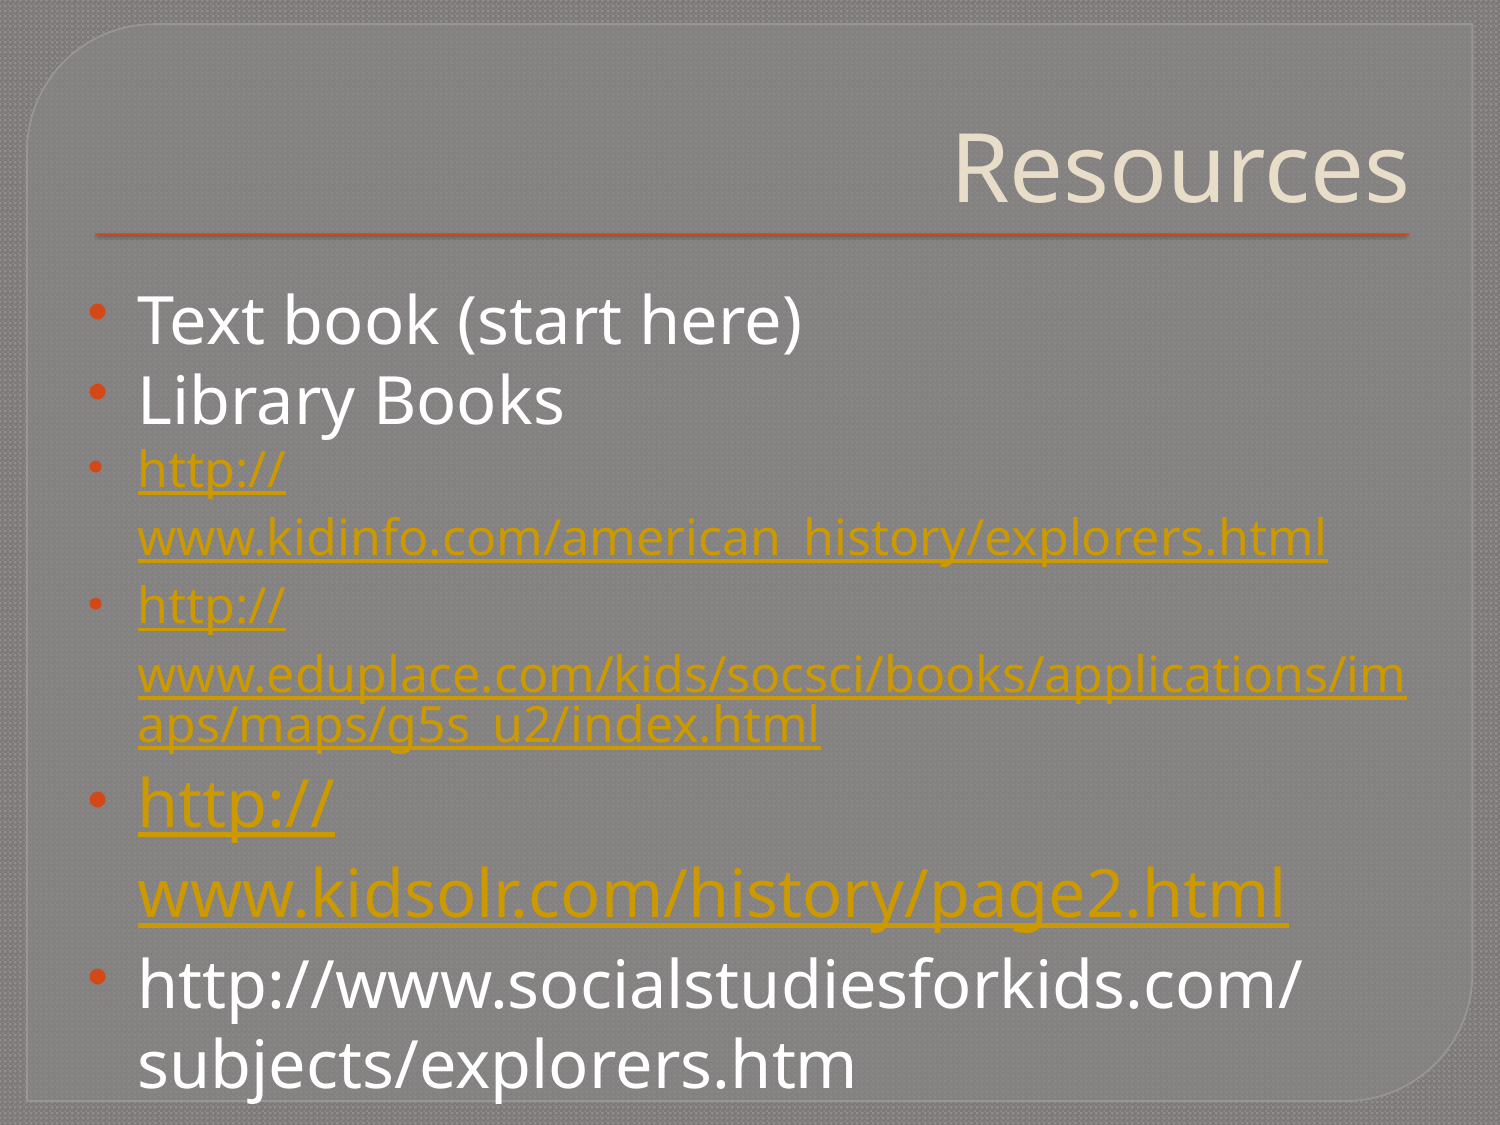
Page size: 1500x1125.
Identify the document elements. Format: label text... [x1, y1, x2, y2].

list Text book (start here) Library Books http://www.kidinfo.com/american_history/explorers.html http://www.eduplace.com/kids/socsci/books/applications/imaps/maps/g5s_u2/index.html http://www.kidsolr.com/history/page2.html http://www.socialstudiesforkids.com/subjects/explorers.htm [75, 270, 1425, 1013]
title Resources [75, 41, 1425, 230]
